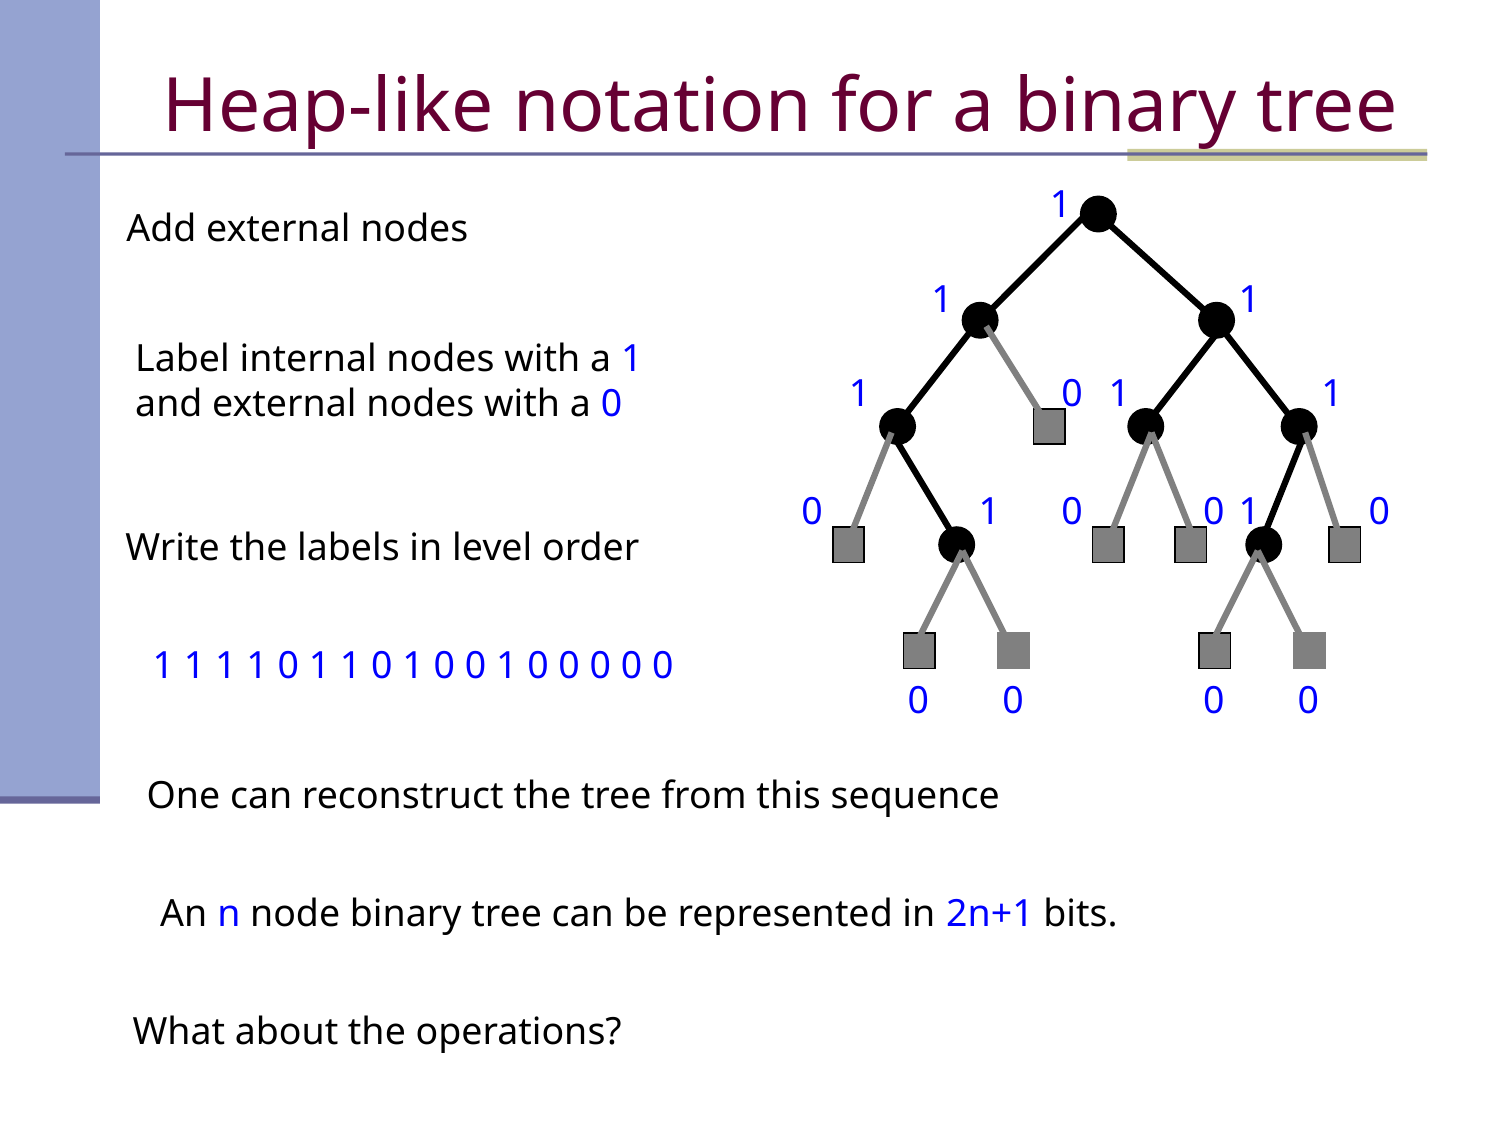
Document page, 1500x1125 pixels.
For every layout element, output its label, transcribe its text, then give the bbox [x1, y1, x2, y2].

text_box [1198, 302, 1233, 338]
text_box Write the labels in level order [110, 515, 655, 576]
text_box Label internal nodes with a 1 and external nodes with a 0 [120, 326, 658, 431]
text_box [1033, 408, 1066, 445]
text_box 1 [1034, 172, 1087, 233]
text_box 0 [893, 668, 945, 729]
text_box [1087, 196, 1117, 232]
text_box [903, 633, 936, 668]
title Heap-like notation for a binary tree [147, 42, 1423, 161]
text_box [1328, 527, 1361, 563]
text_box [998, 633, 1030, 668]
text_box [879, 408, 916, 445]
text_box One can reconstruct the tree from this sequence [131, 763, 1016, 823]
text_box [1092, 527, 1124, 563]
text_box 1 [1223, 267, 1275, 327]
text_box 1 1 1 1 0 1 1 0 1 0 0 1 0 0 0 0 0 [137, 633, 690, 693]
text_box 0 [786, 479, 838, 540]
text_box 0 [987, 668, 1039, 729]
text_box 1 [1240, 479, 1275, 540]
text_box 0 [1282, 668, 1335, 729]
text_box 1 [916, 267, 968, 327]
text_box 0 [1353, 479, 1405, 540]
text_box 1 [834, 361, 886, 422]
text_box [963, 302, 998, 338]
text_box 1 [963, 479, 1016, 540]
text_box [1293, 633, 1325, 668]
text_box 1 [1306, 361, 1358, 422]
text_box [1281, 408, 1317, 445]
text_box 0 [1188, 479, 1240, 540]
text_box [938, 527, 975, 563]
text_box [1175, 527, 1207, 563]
text_box What about the operations? [117, 999, 638, 1060]
text_box [1246, 531, 1282, 563]
text_box [832, 527, 865, 563]
text_box An n node binary tree can be represented in 2n+1 bits. [145, 881, 1133, 942]
text_box [1198, 633, 1231, 668]
text_box 0 [1188, 668, 1240, 729]
text_box Add external nodes [111, 196, 484, 257]
text_box 1 [1098, 361, 1146, 422]
text_box 0 [1046, 479, 1098, 540]
list [123, 172, 1471, 1035]
text_box 0 [1046, 361, 1098, 422]
text_box [1128, 408, 1164, 445]
